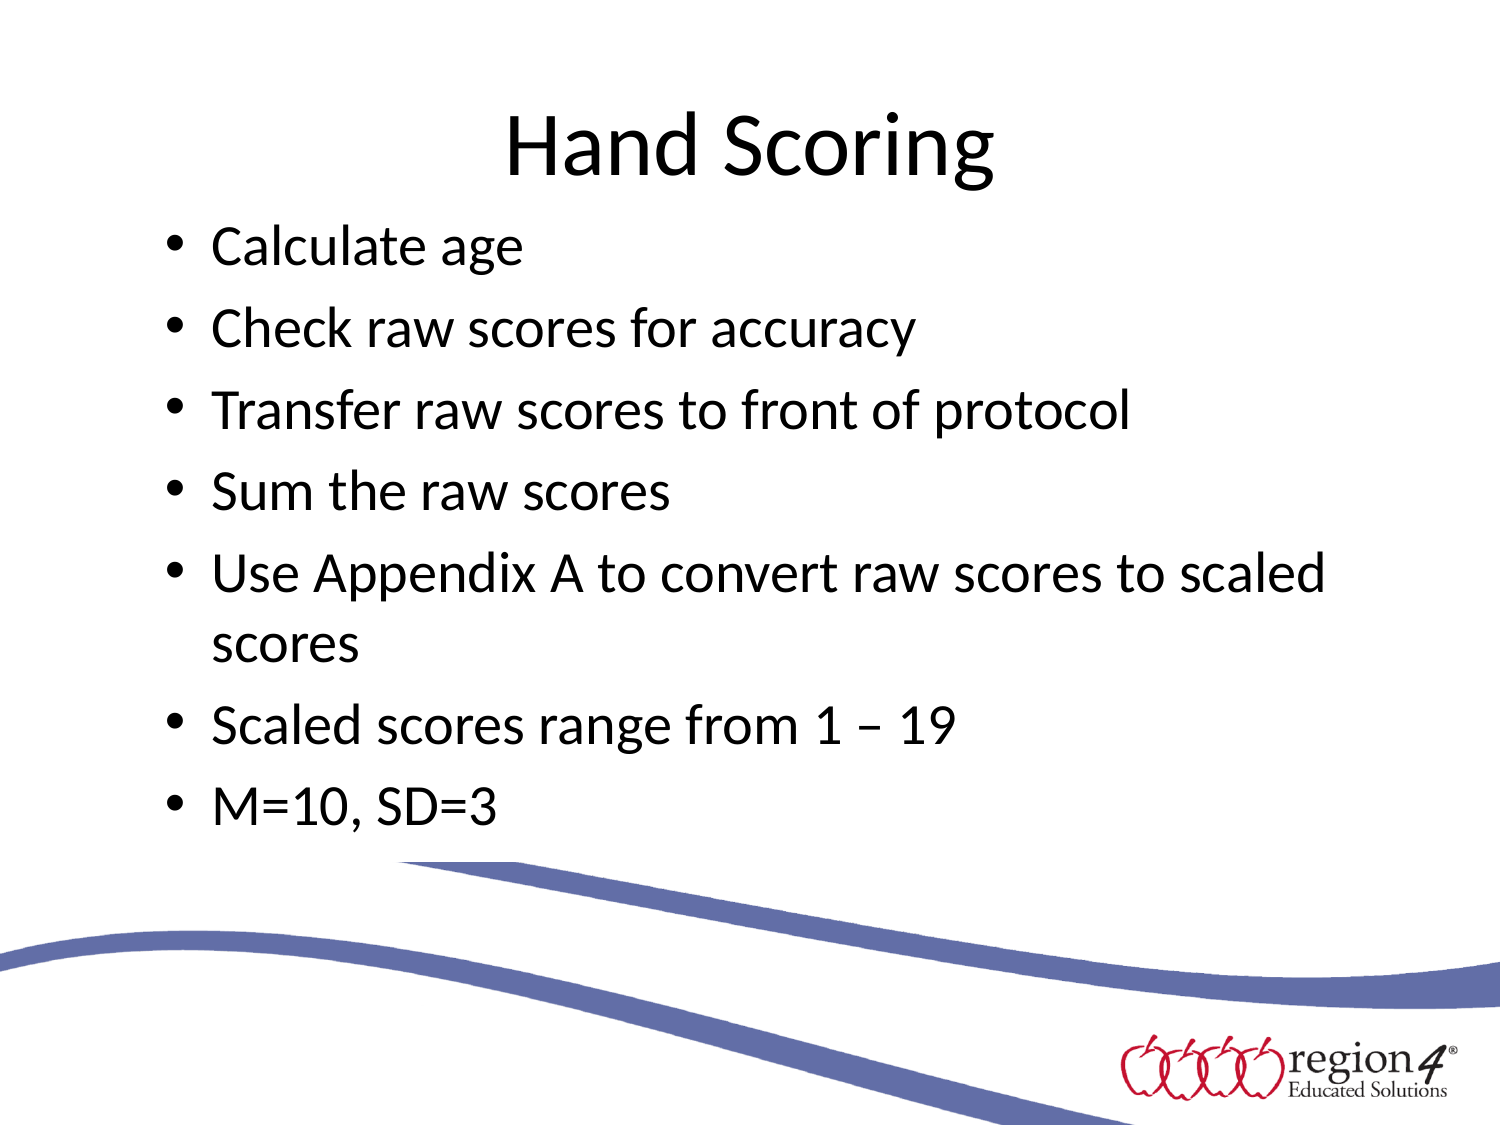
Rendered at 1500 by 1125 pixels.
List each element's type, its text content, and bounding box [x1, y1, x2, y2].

list Calculate age Check raw scores for accuracy Transfer raw scores to front of protocol Sum the raw scores Use Appendix A to convert raw scores to scaled scores Scaled scores range from 1 – 19 M=10, SD=3 [75, 200, 1425, 1005]
title Hand Scoring [75, 45, 1425, 200]
picture [0, 862, 1500, 1125]
